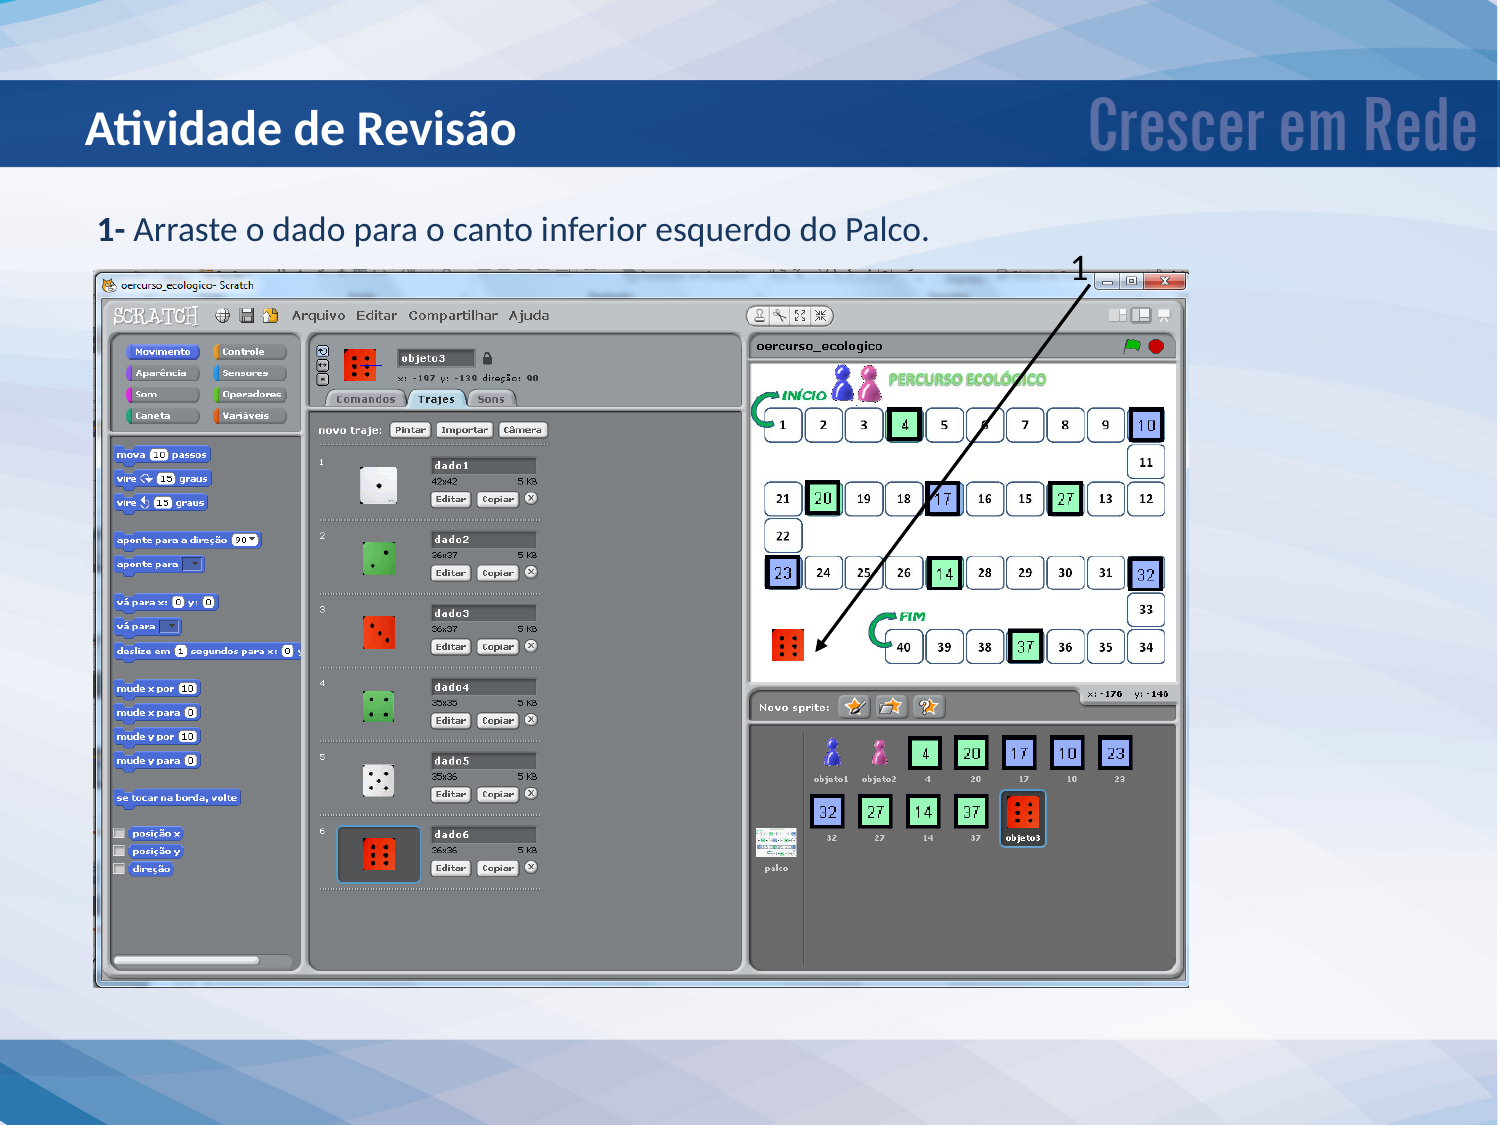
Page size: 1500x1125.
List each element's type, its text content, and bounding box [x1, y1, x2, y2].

picture [0, 0, 1500, 1125]
text_box 1 [1054, 235, 1138, 267]
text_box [768, 330, 1137, 606]
text_box Atividade de Revisão [70, 88, 1430, 163]
text_box 1- Arraste o dado para o canto inferior esquerdo do Palco. [81, 199, 1430, 299]
